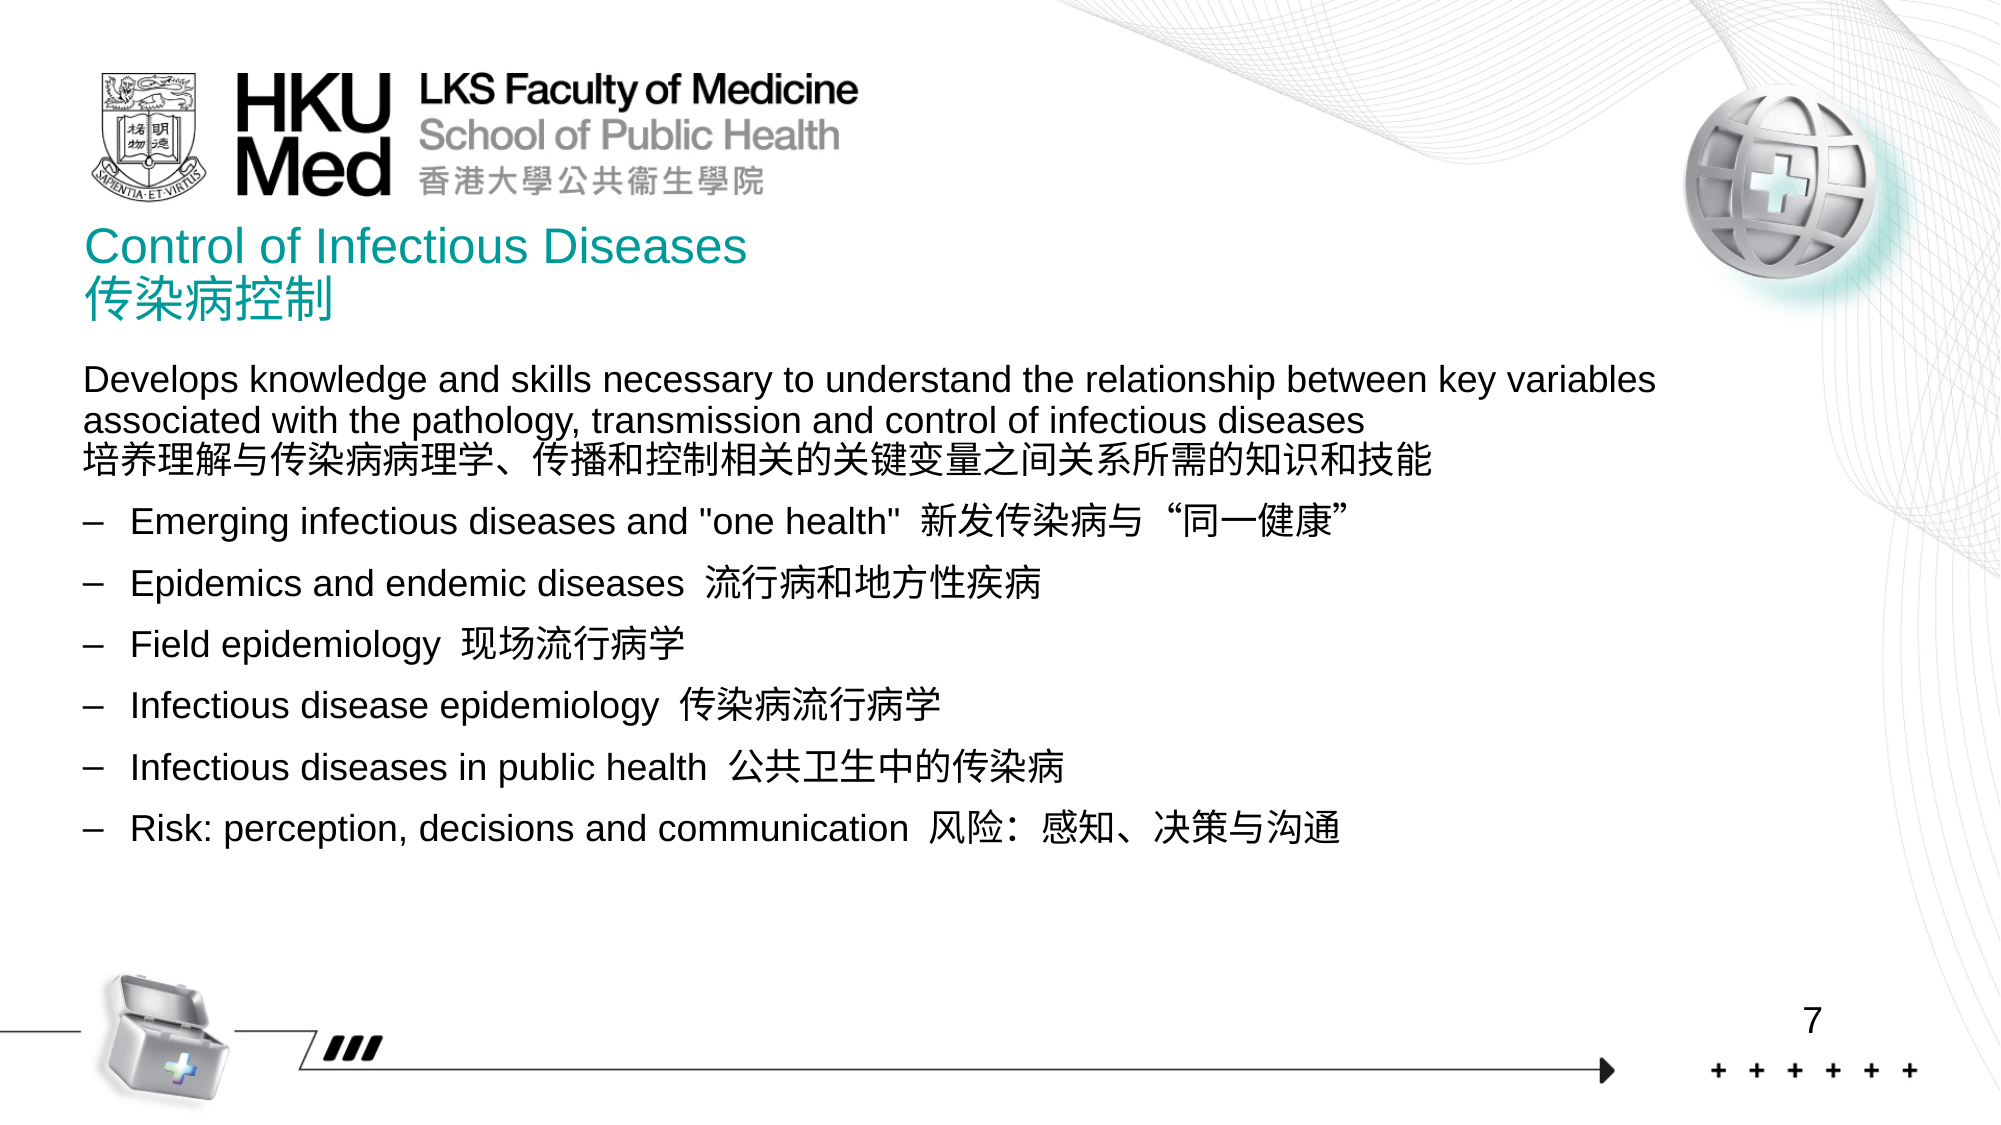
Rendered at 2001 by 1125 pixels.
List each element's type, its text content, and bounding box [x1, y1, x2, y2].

picture [0, 0, 2001, 1125]
text_box Control of Infectious Diseases 传染病控制 [69, 228, 1675, 336]
slide_number 7 [1758, 988, 1868, 1049]
text_box Develops knowledge and skills necessary to understand the relationship between key variables associated with the pathology, transmission and control of infectious diseases 培养理解与传染病病理学、传播和控制相关的关键变量之间关系所需的知识和技能 Emerging infectious diseases and "one health" 新发传染病与“同一健康” Epidemics and endemic diseases 流行病和地方性疾病 Field epidemiology 现场流行病学 Infectious disease epidemiology 传染病流行病学 Infectious diseases in public health 公共卫生中的传染病 Risk: perception, decisions and communication 风险：感知、决策与沟通 [68, 353, 1794, 897]
